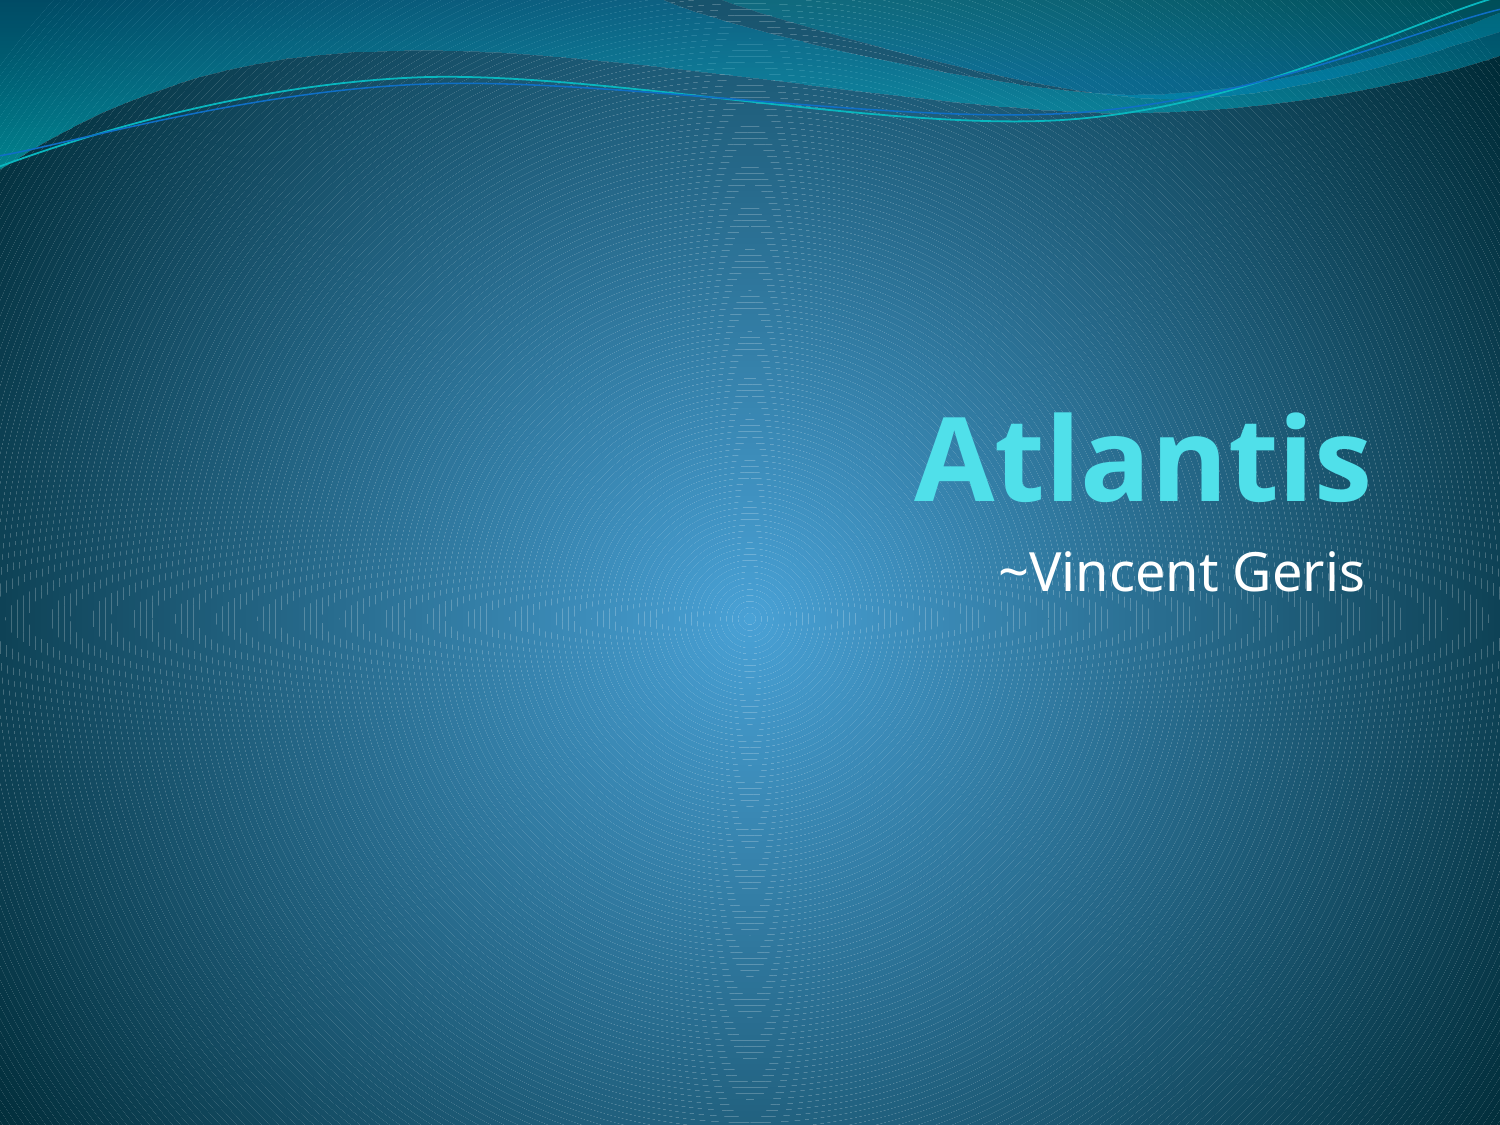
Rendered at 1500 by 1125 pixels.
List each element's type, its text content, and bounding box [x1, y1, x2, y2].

subtitle ~Vincent Geris [87, 529, 1376, 818]
title Atlantis [87, 224, 1376, 525]
